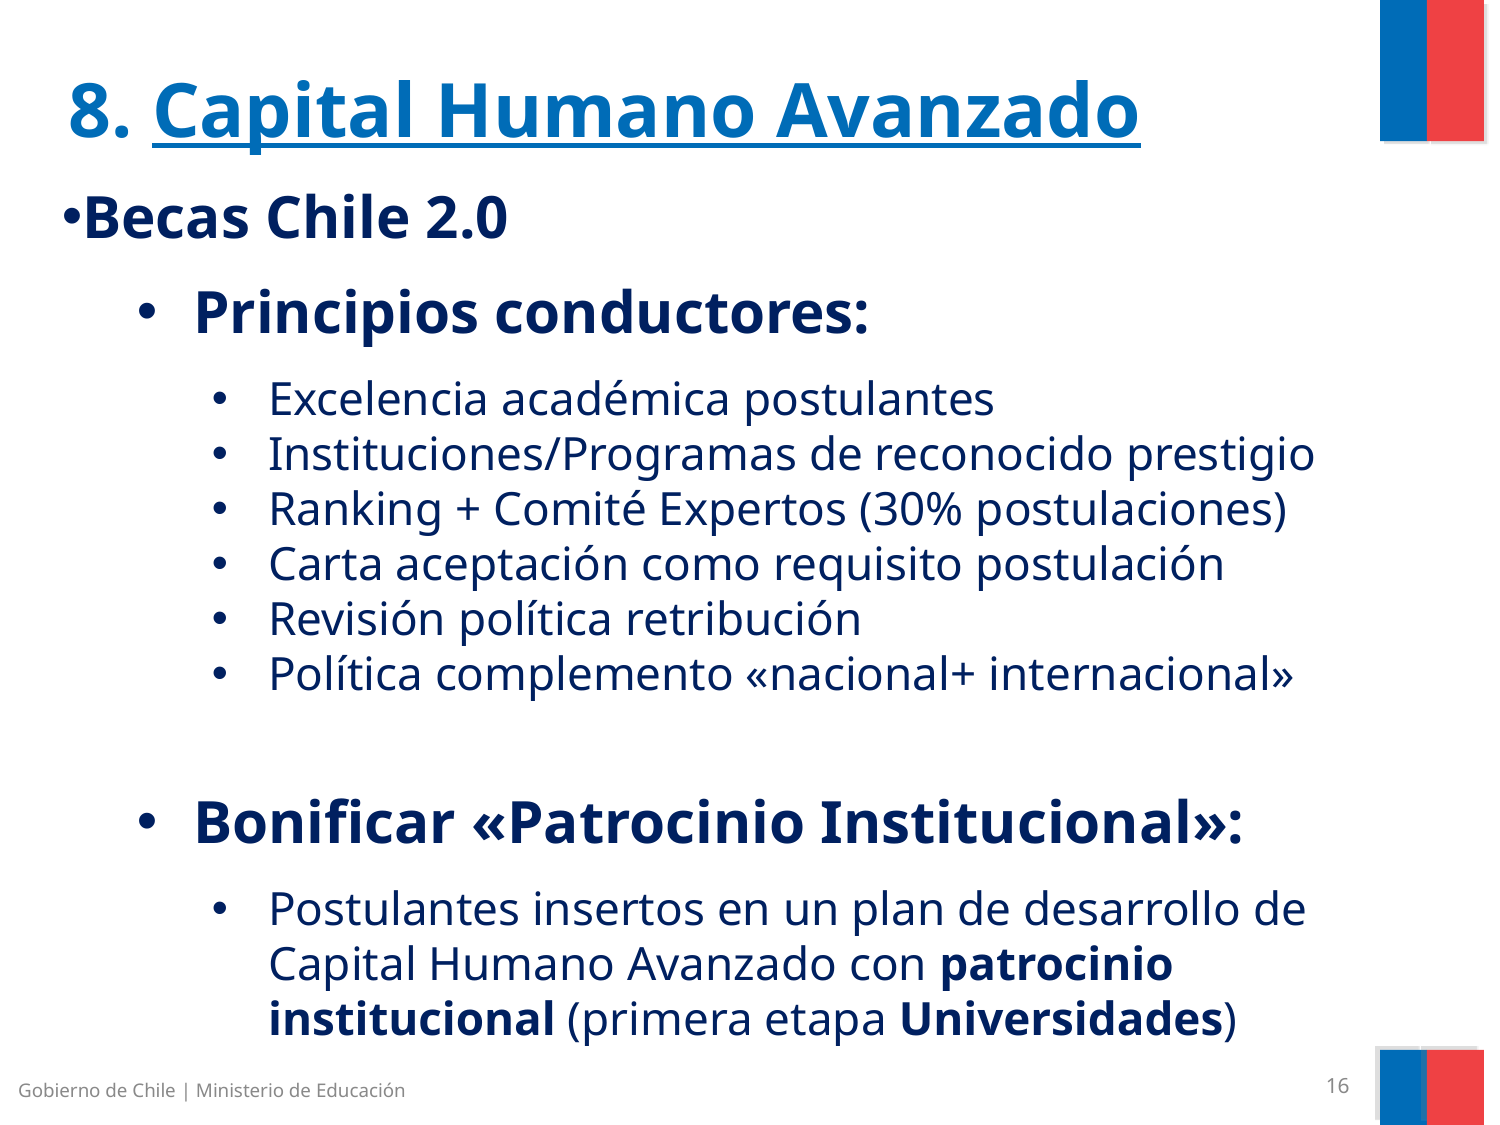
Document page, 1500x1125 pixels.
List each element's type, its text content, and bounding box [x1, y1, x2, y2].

title 8. Capital Humano Avanzado [52, 54, 1393, 243]
list Becas Chile 2.0 Principios conductores: Excelencia académica postulantes Instituciones/Programas de reconocido prestigio Ranking + Comité Expertos (30% postulaciones) Carta aceptación como requisito postulación Revisión política retribución Política complemento «nacional+ internacional» Bonificar «Patrocinio Institucional»: Postulantes insertos en un plan de desarrollo de Capital Humano Avanzado con patrocinio institucional (primera etapa Universidades) [46, 172, 1389, 1048]
footer Gobierno de Chile | Ministerio de Educación [3, 1070, 479, 1112]
slide_number 16 [1014, 1070, 1365, 1103]
